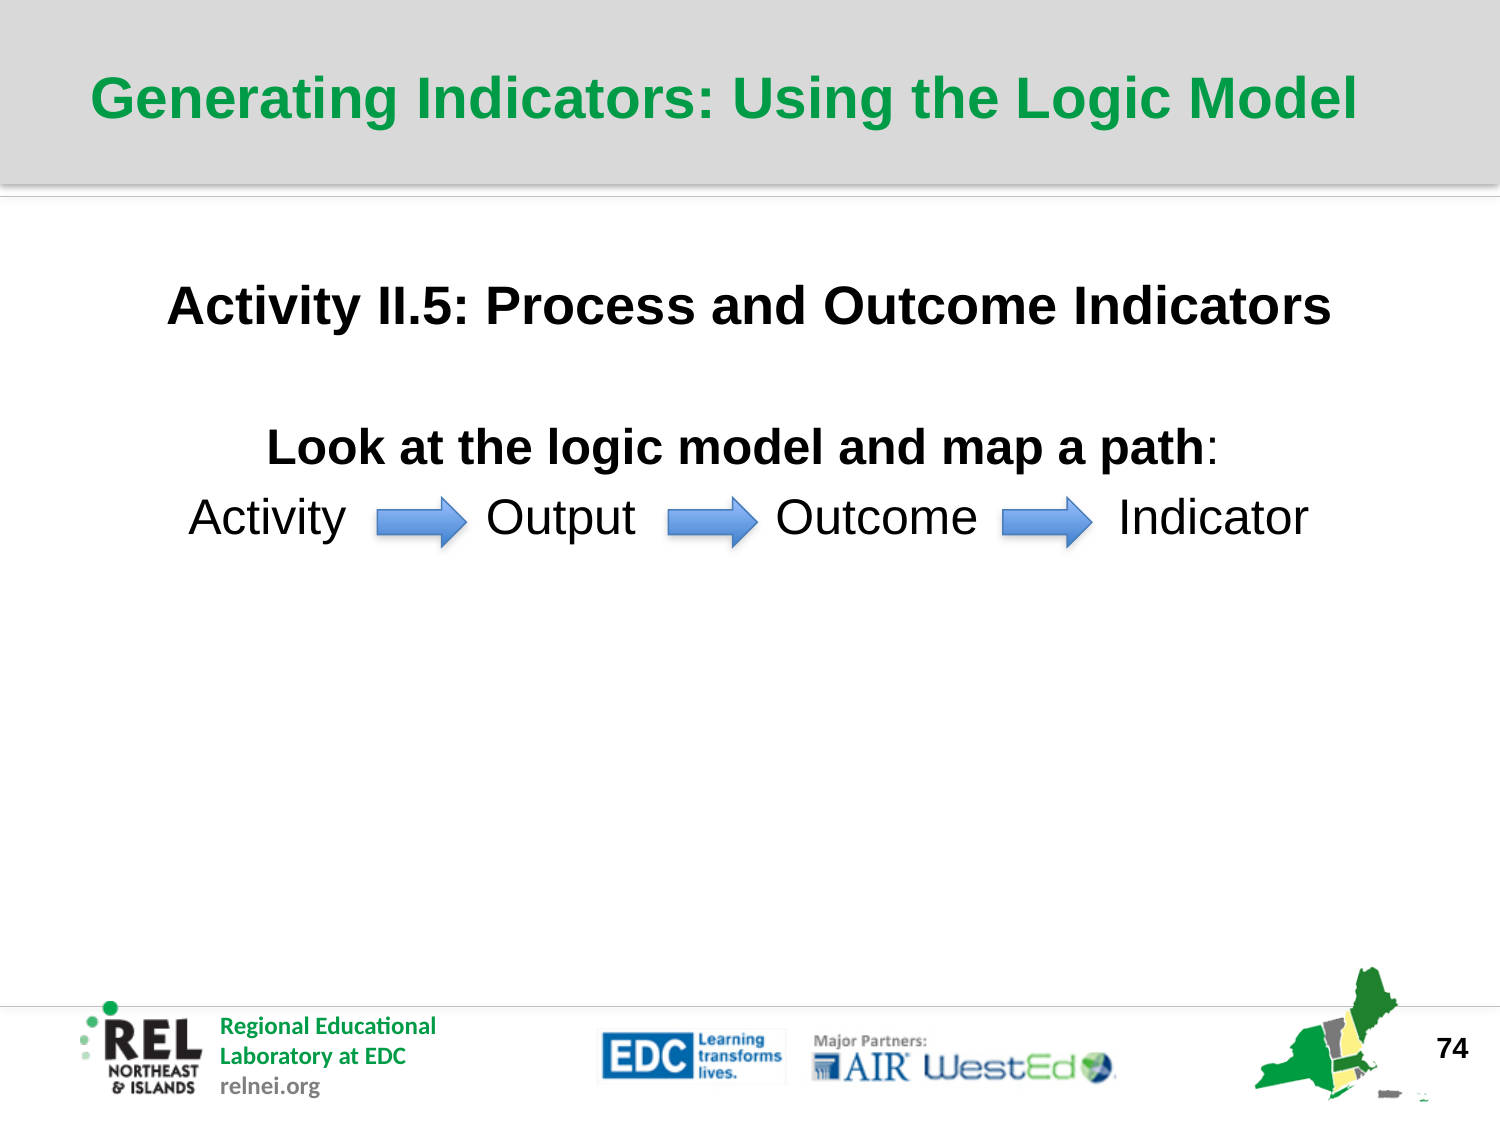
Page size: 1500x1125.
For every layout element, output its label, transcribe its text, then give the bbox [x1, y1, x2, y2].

picture [594, 1028, 1138, 1091]
list Activity II.5: Process and Outcome Indicators Look at the logic model and map a path: Activity Output Outcome Indicator [75, 262, 1425, 982]
text_box [377, 497, 467, 547]
picture [1245, 964, 1442, 1103]
slide_number 74 [1392, 1017, 1484, 1077]
picture [80, 1001, 227, 1108]
text_box [668, 497, 758, 547]
text_box [1002, 497, 1092, 547]
title Generating Indicators: Using the Logic Model [75, 25, 1425, 165]
